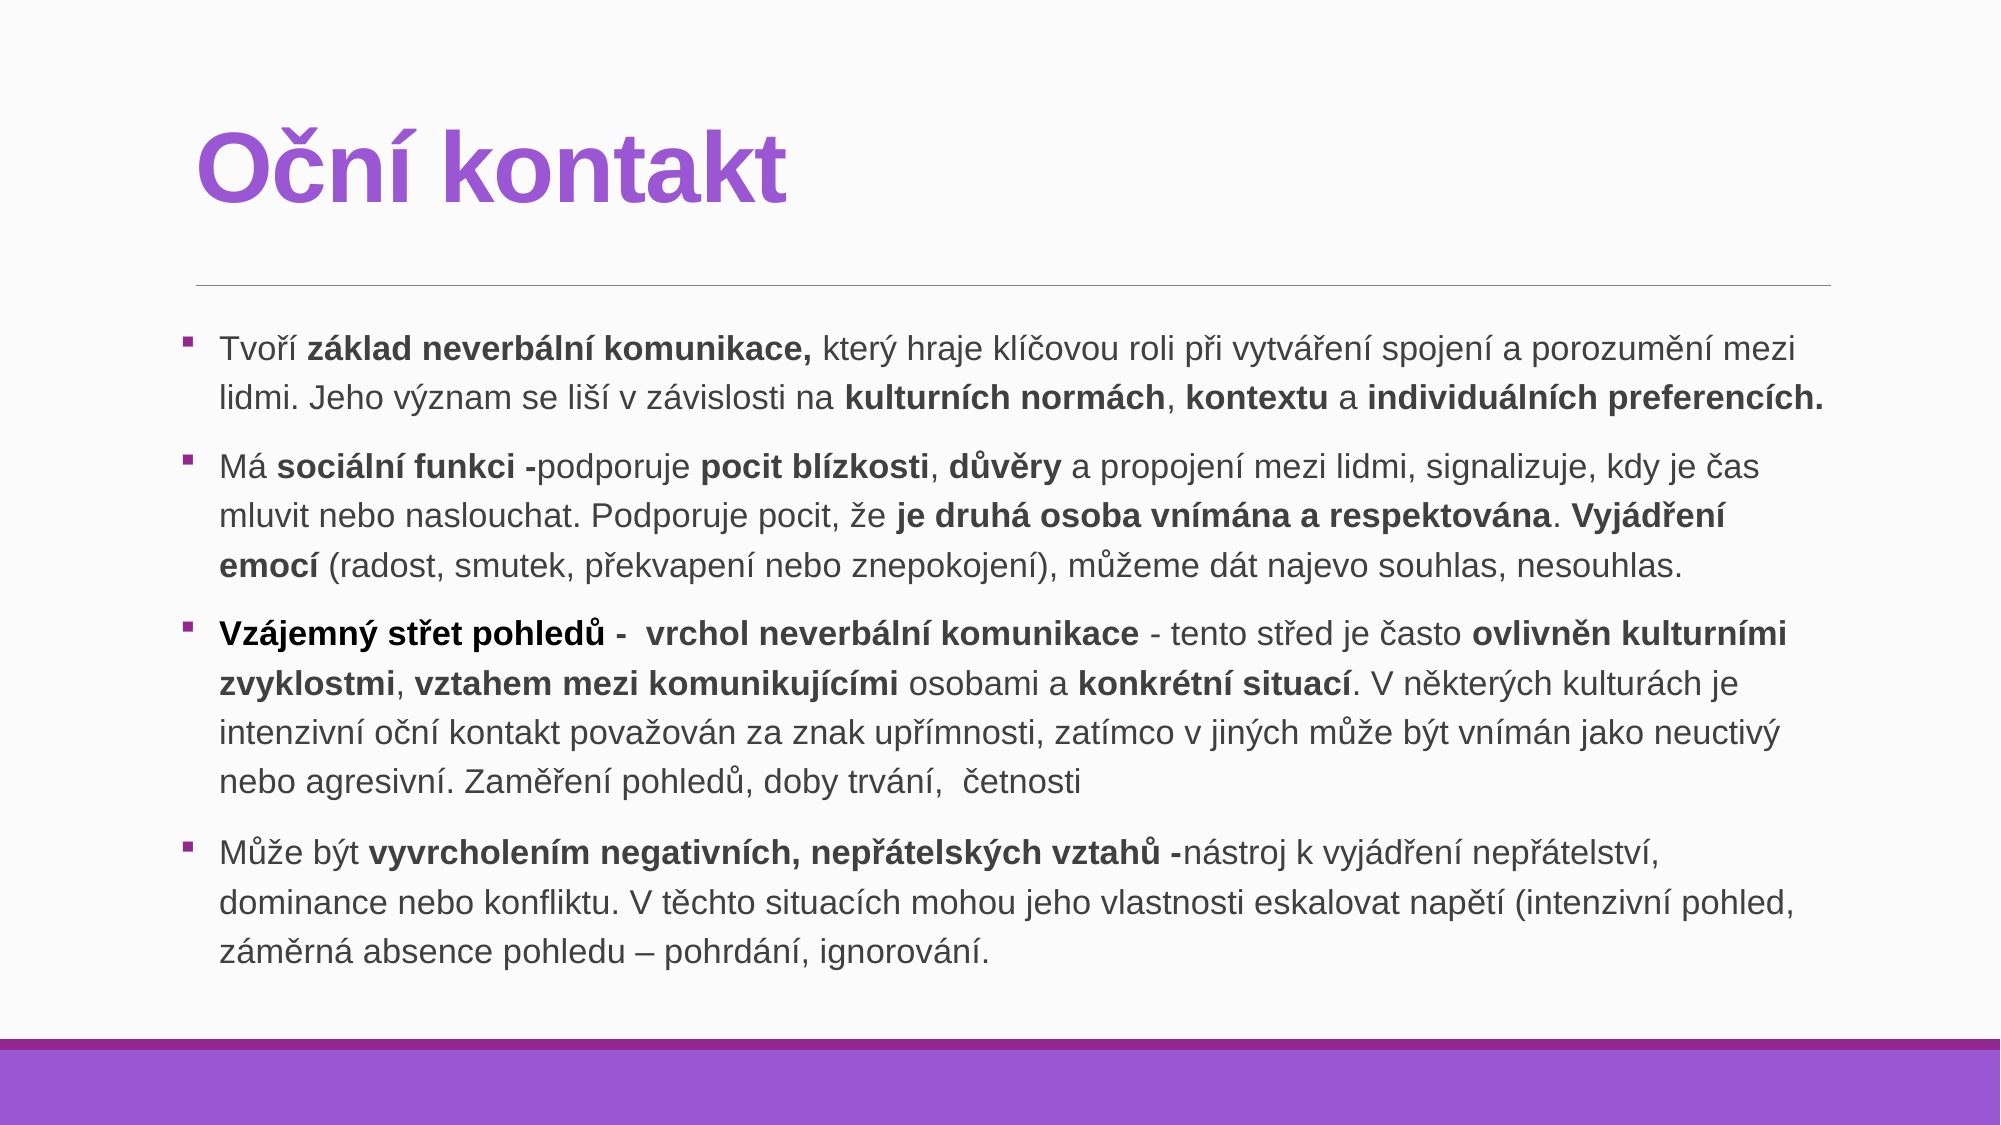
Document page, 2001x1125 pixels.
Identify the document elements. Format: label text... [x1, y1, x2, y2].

list Tvoří základ neverbální komunikace, který hraje klíčovou roli při vytváření spojení a porozumění mezi lidmi. Jeho význam se liší v závislosti na kulturních normách, kontextu a individuálních preferencích. Má sociální funkci -podporuje pocit blízkosti, důvěry a propojení mezi lidmi, signalizuje, kdy je čas mluvit nebo naslouchat. Podporuje pocit, že je druhá osoba vnímána a respektována. Vyjádření emocí (radost, smutek, překvapení nebo znepokojení), můžeme dát najevo souhlas, nesouhlas. Vzájemný střet pohledů - vrchol neverbální komunikace - tento střed je často ovlivněn kulturními zvyklostmi, vztahem mezi komunikujícími osobami a konkrétní situací. V některých kulturách je intenzivní oční kontakt považován za znak upřímnosti, zatímco v jiných může být vnímán jako neuctivý nebo agresivní. Zaměření pohledů, doby trvání, četnosti Může být vyvrcholením negativních, nepřátelských vztahů -nástroj k vyjádření nepřátelství, dominance nebo konfliktu. V těchto situacích mohou jeho vlastnosti eskalovat napětí (intenzivní pohled, záměrná absence pohledu – pohrdání, ignorování. [180, 310, 1830, 1037]
title Oční kontakt [180, 71, 1830, 231]
